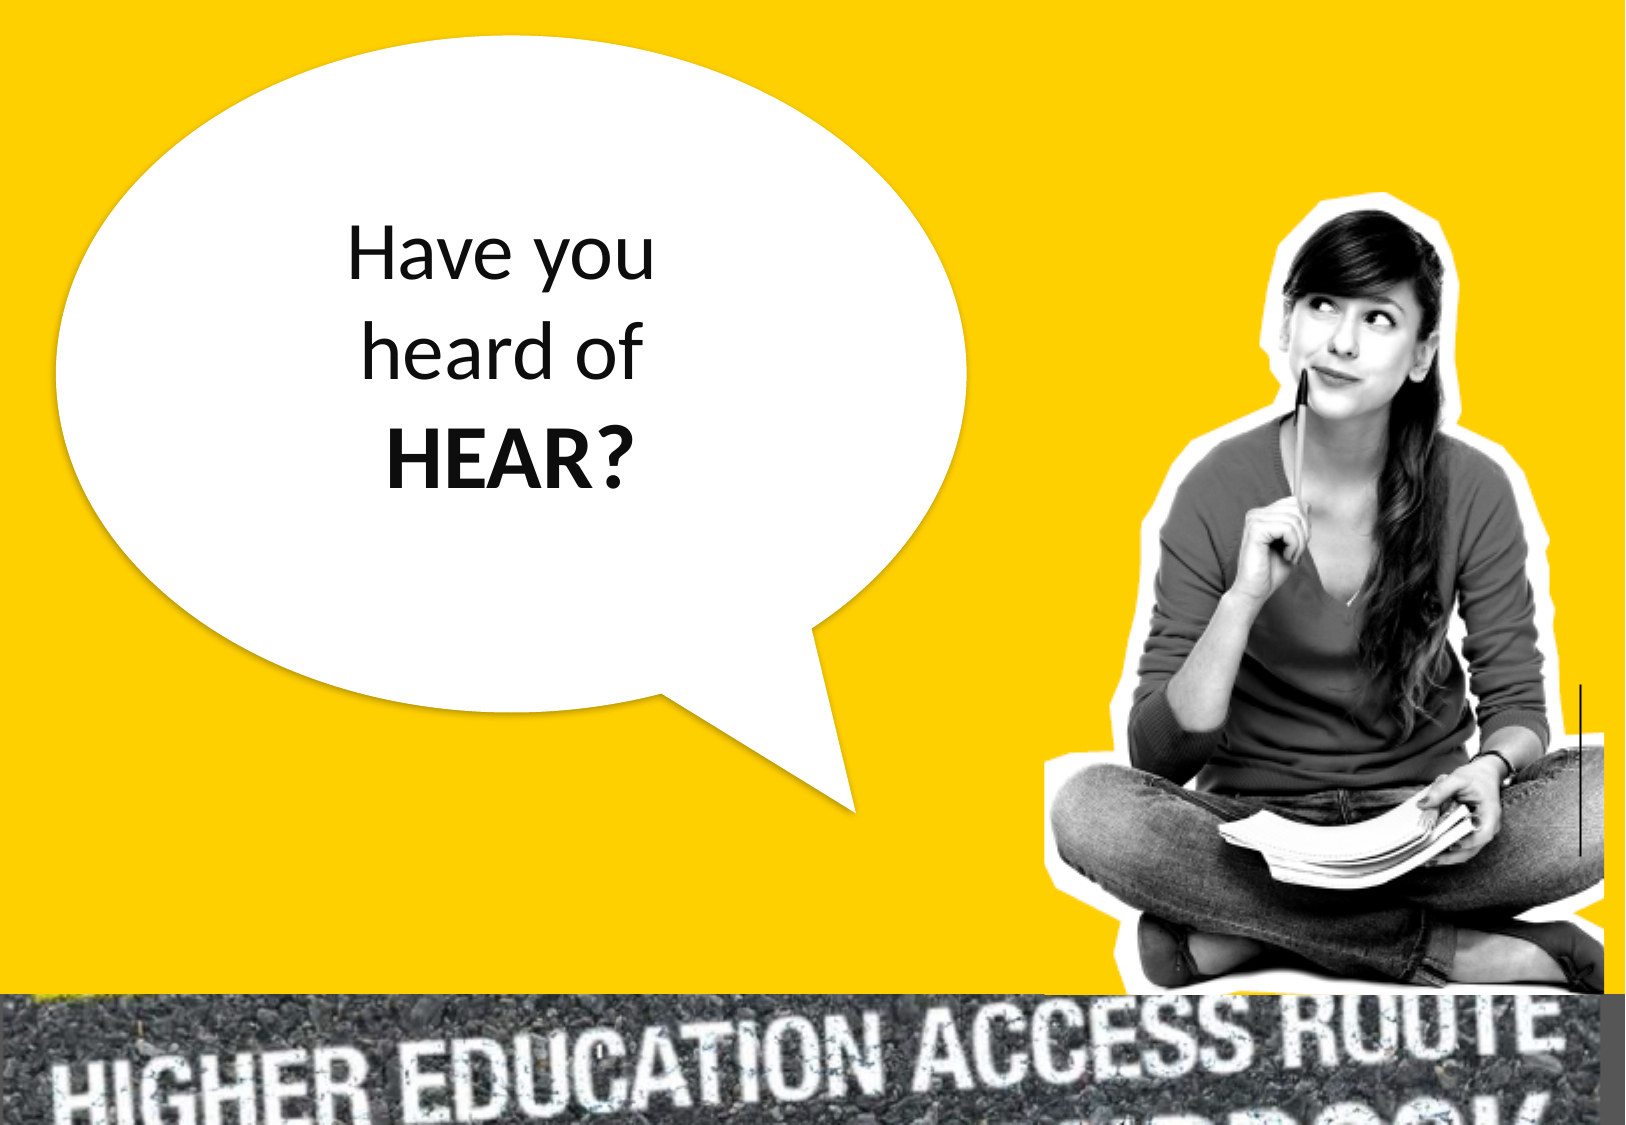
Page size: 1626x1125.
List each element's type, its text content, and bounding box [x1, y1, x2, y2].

picture [0, 192, 1625, 1125]
text_box Have you heard of HEAR? [55, 34, 968, 814]
